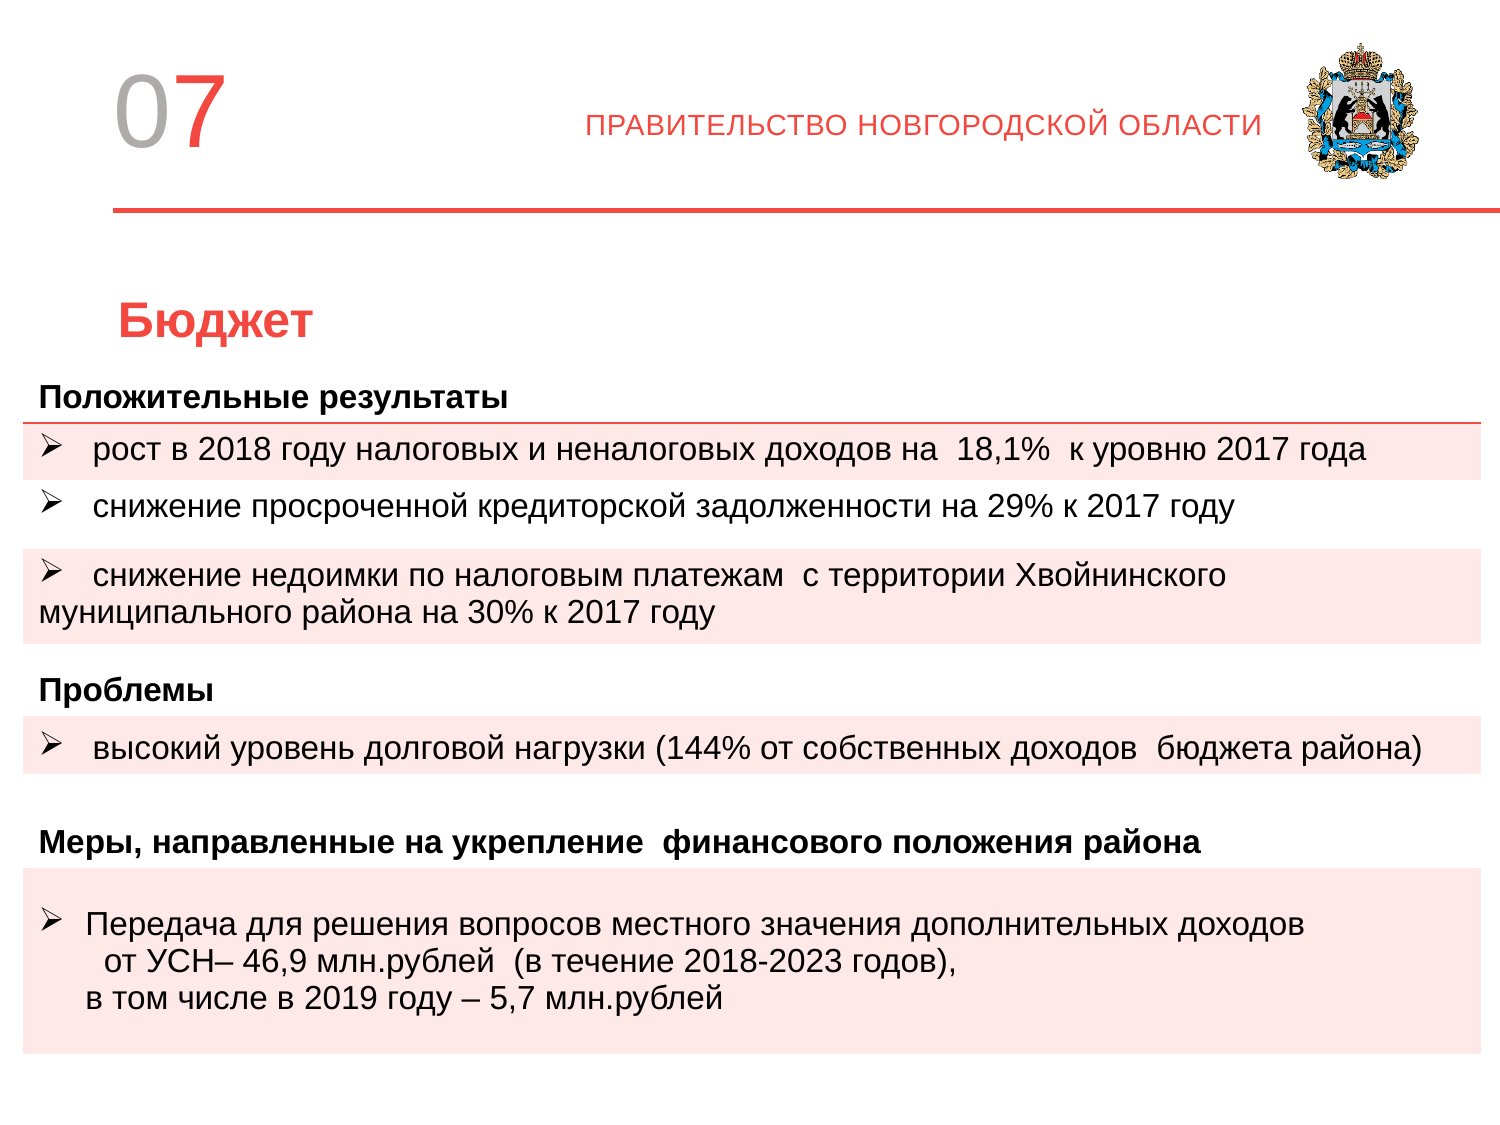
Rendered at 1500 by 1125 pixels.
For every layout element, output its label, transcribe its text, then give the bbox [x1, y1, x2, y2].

picture [1302, 43, 1419, 179]
table_cell рост в 2018 году налоговых и неналоговых доходов на 18,1% к уровню 2017 года [23, 424, 1481, 480]
text_box Бюджет [103, 287, 1397, 364]
table_header Положительные результаты [23, 366, 1481, 422]
table_cell Проблемы [23, 644, 1481, 716]
table_cell снижение просроченной кредиторской задолженности на 29% к 2017 году [23, 480, 1481, 549]
text_box 07 [98, 36, 312, 177]
table_cell снижение недоимки по налоговым платежам с территории Хвойнинского муниципального района на 30% к 2017 году [23, 549, 1481, 644]
table_cell Меры, направленные на укрепление финансового положения района [23, 774, 1481, 868]
table_cell высокий уровень долговой нагрузки (144% от собственных доходов бюджета района) [23, 716, 1481, 774]
text_box ПРАВИТЕЛЬСТВО НОВГОРОДСКОЙ ОБЛАСТИ [570, 102, 1302, 147]
table_cell Передача для решения вопросов местного значения дополнительных доходов от УСН– 46,9 млн.рублей (в течение 2018-2023 годов), в том числе в 2019 году – 5,7 млн.рублей [23, 868, 1481, 1054]
